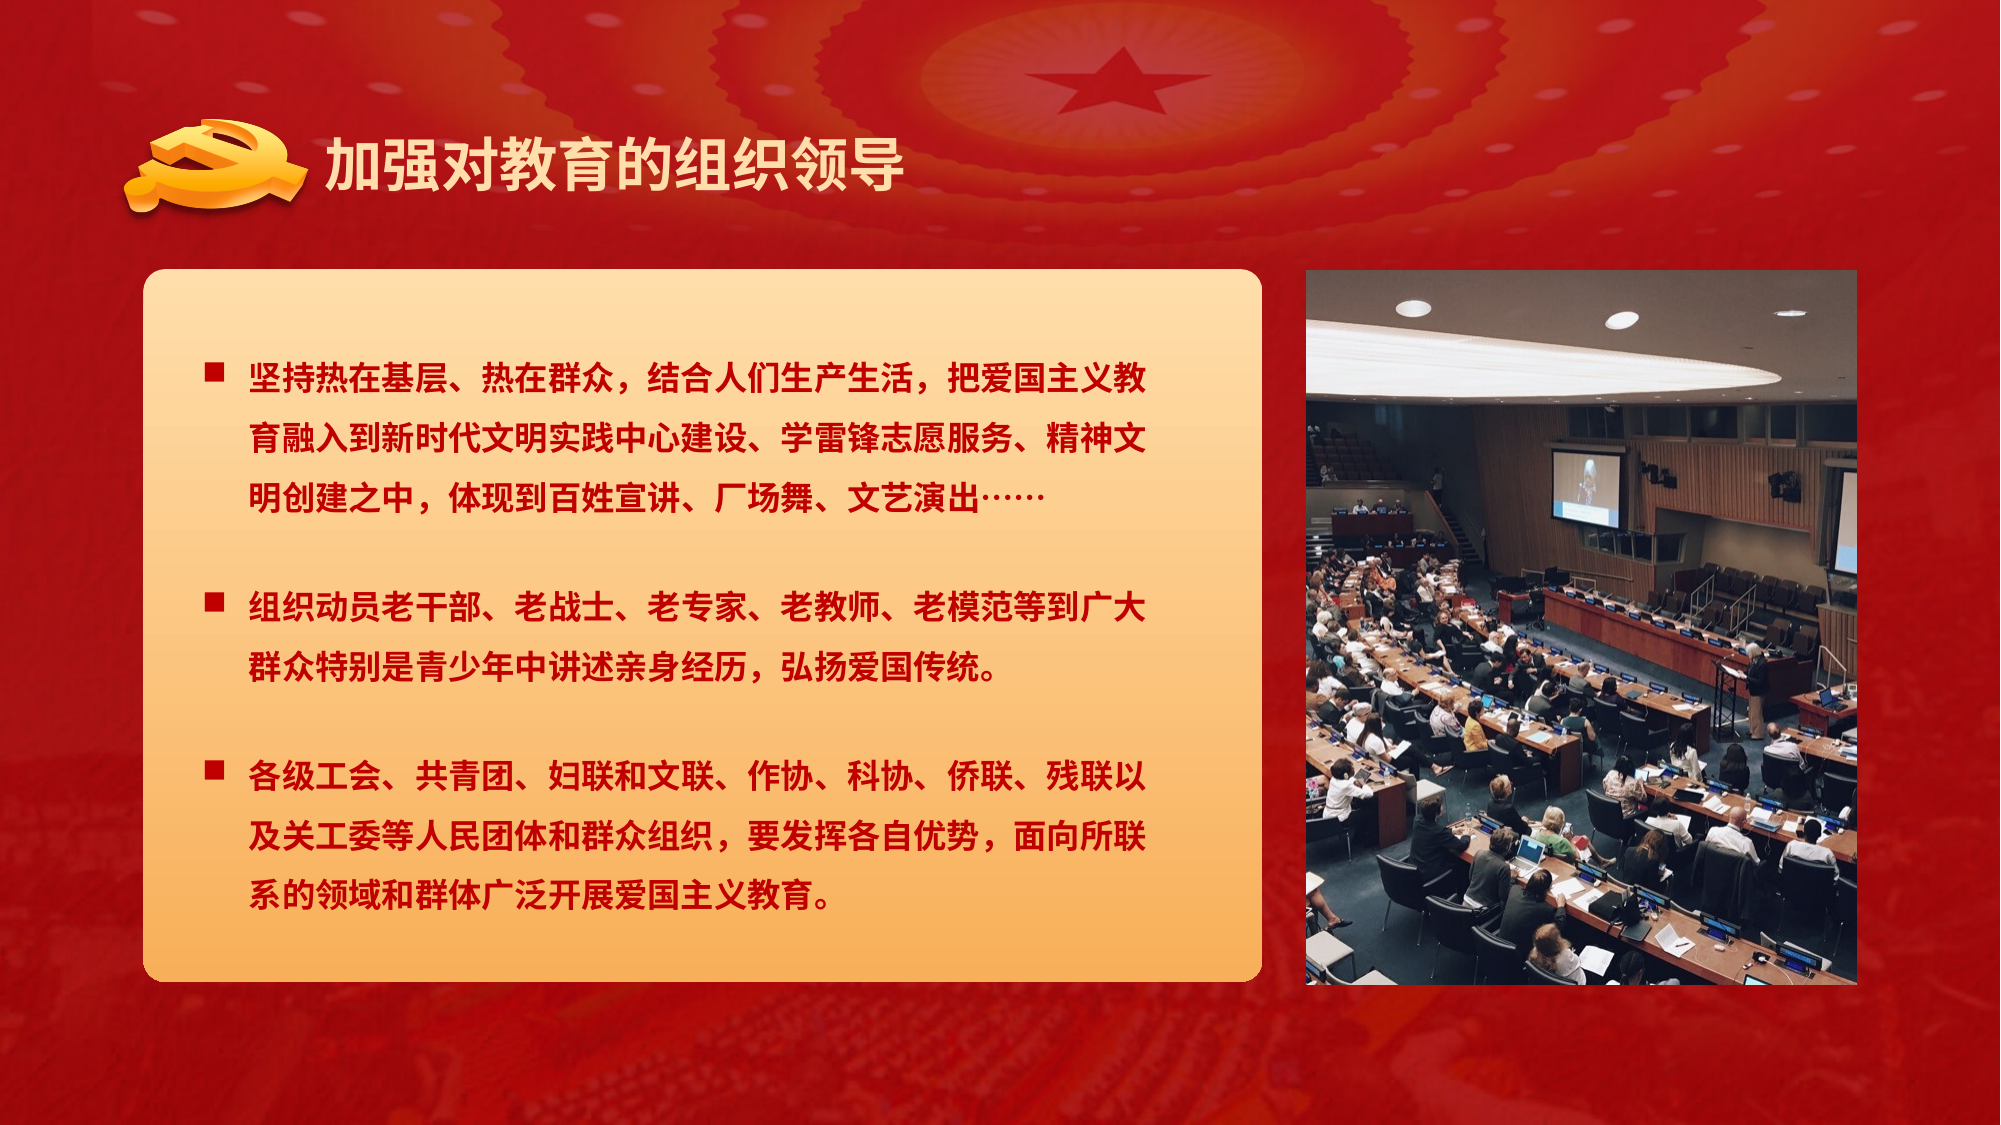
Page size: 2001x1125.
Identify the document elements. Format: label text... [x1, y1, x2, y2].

text_box 加强对教育的组织领导 [309, 120, 1363, 206]
picture [1306, 270, 1857, 985]
picture [123, 119, 309, 219]
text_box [143, 269, 1263, 982]
